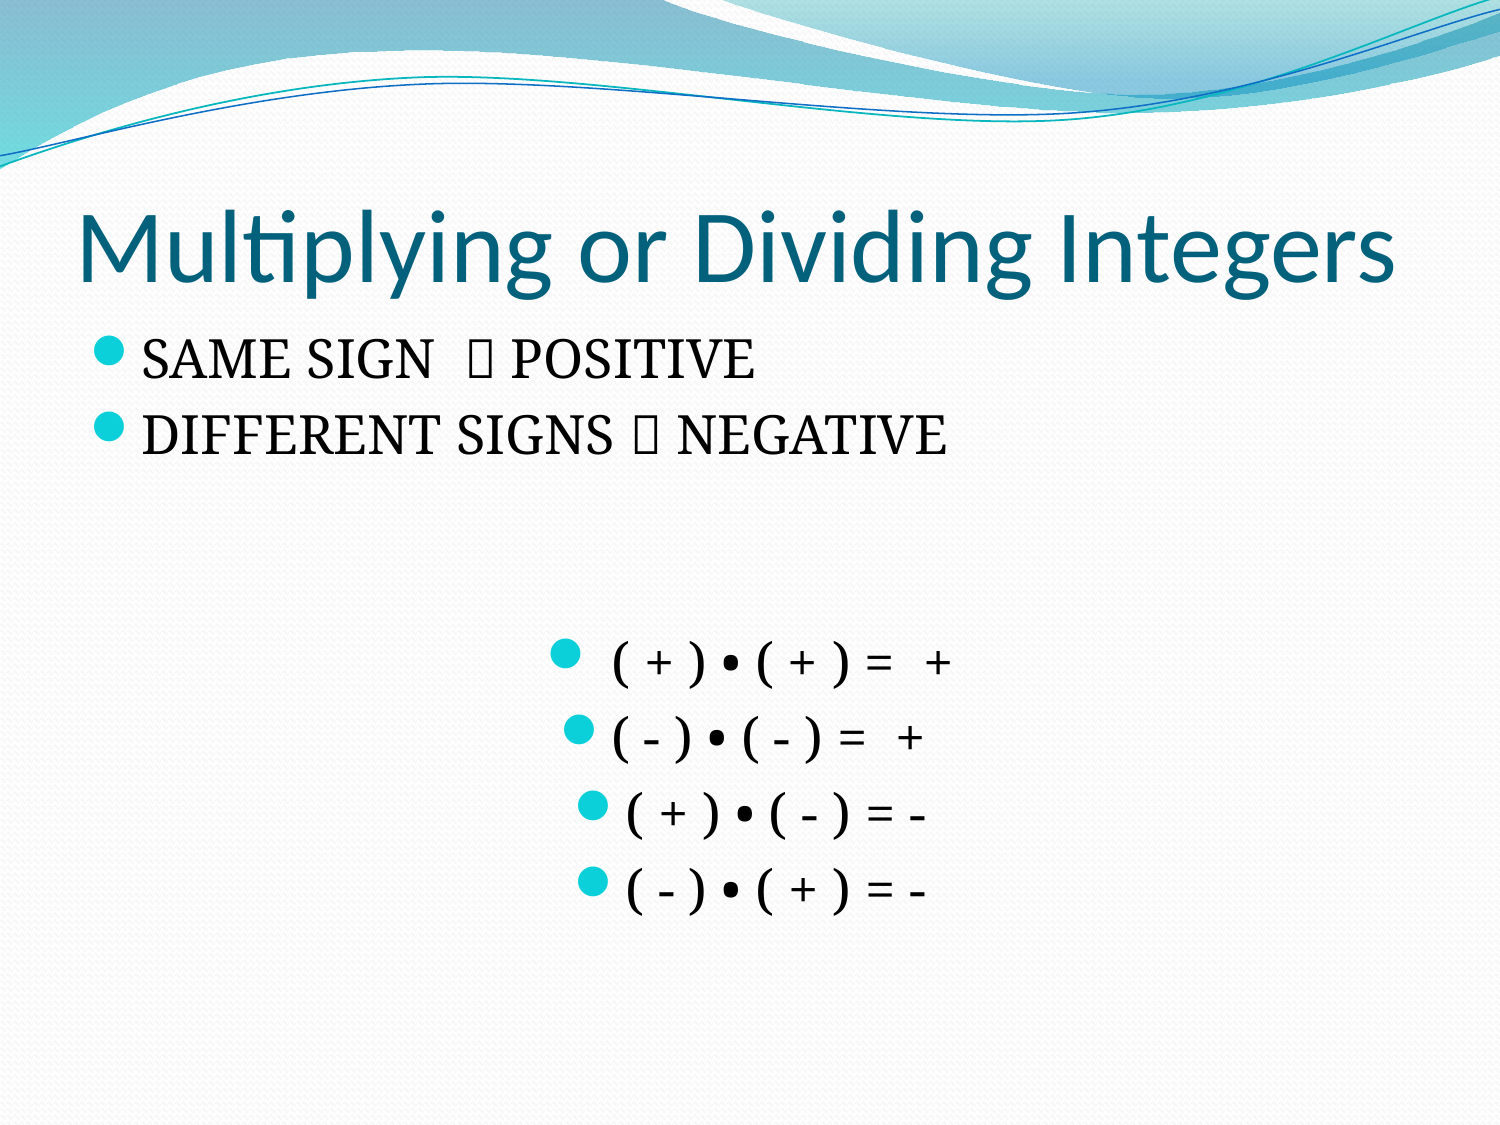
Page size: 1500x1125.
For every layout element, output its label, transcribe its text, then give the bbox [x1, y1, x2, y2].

list SAME SIGN  POSITIVE DIFFERENT SIGNS  NEGATIVE ( + ) • ( + ) = + ( - ) • ( - ) = + ( + ) • ( - ) = - ( - ) • ( + ) = - [75, 317, 1425, 1038]
title Multiplying or Dividing Integers [75, 115, 1425, 303]
